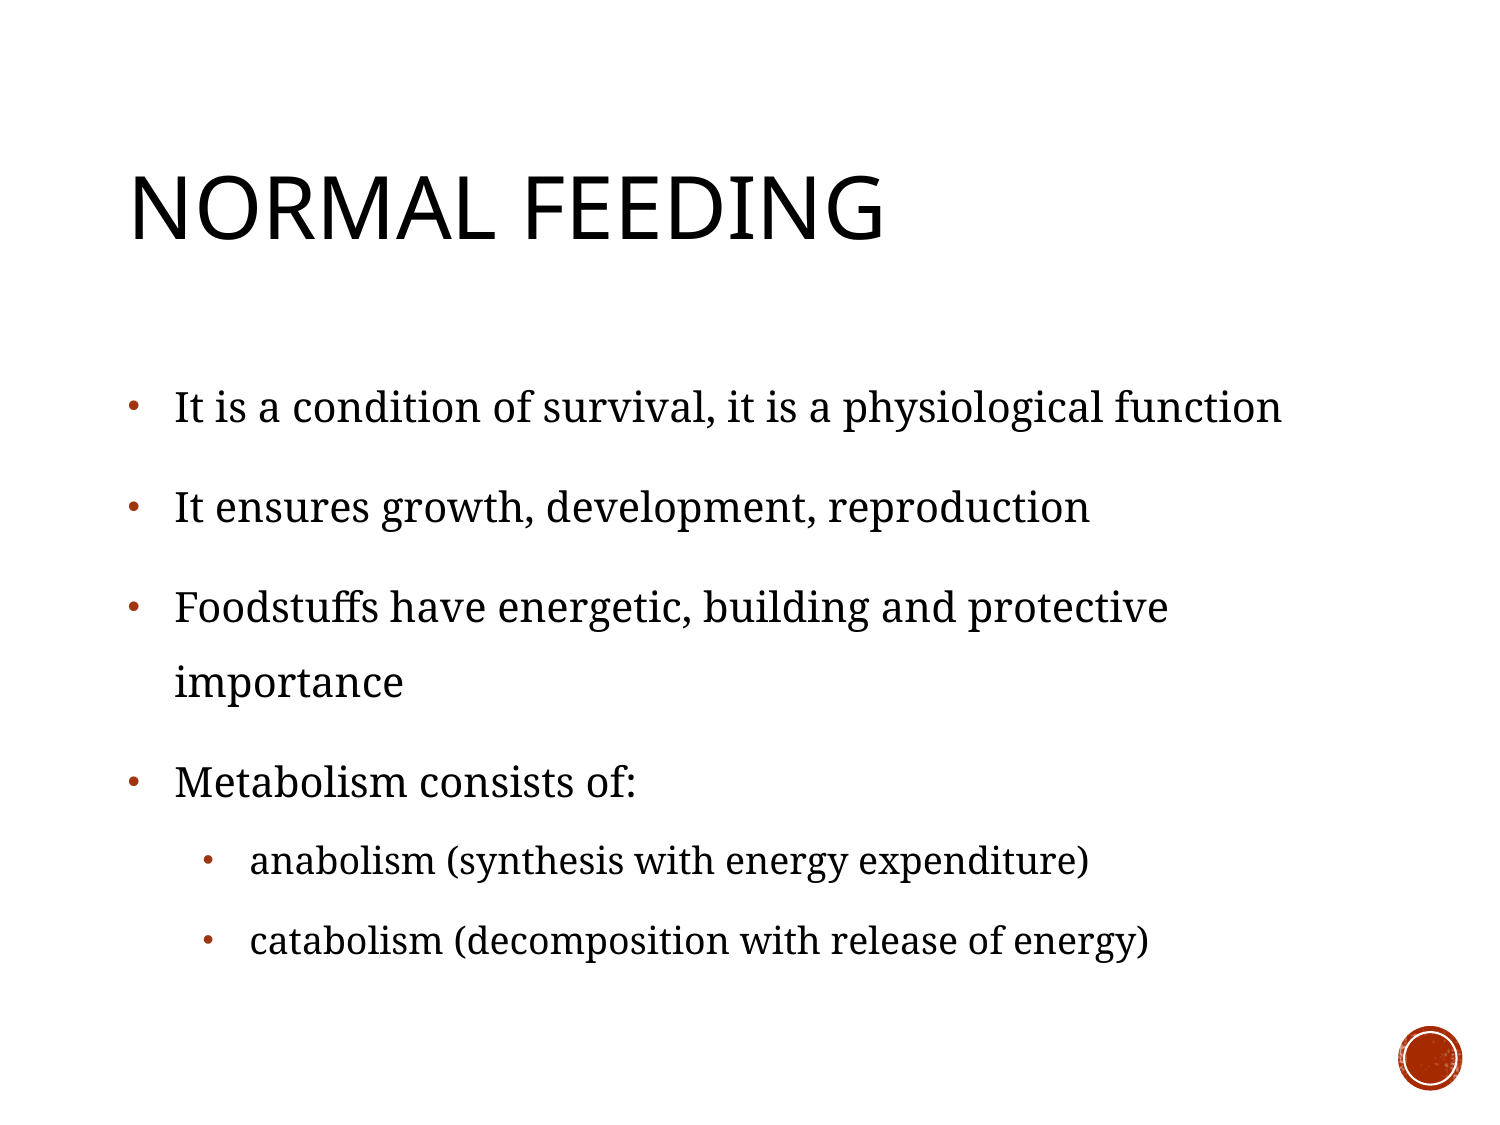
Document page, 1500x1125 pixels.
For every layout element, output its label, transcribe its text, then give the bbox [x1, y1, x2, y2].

list It is a condition of survival, it is a physiological function It ensures growth, development, reproduction Foodstuffs have energetic, building and protective importance Metabolism consists of: anabolism (synthesis with energy expenditure) catabolism (decomposition with release of energy) [112, 348, 1388, 1013]
title NORMAL FEEDING [112, 79, 1388, 344]
